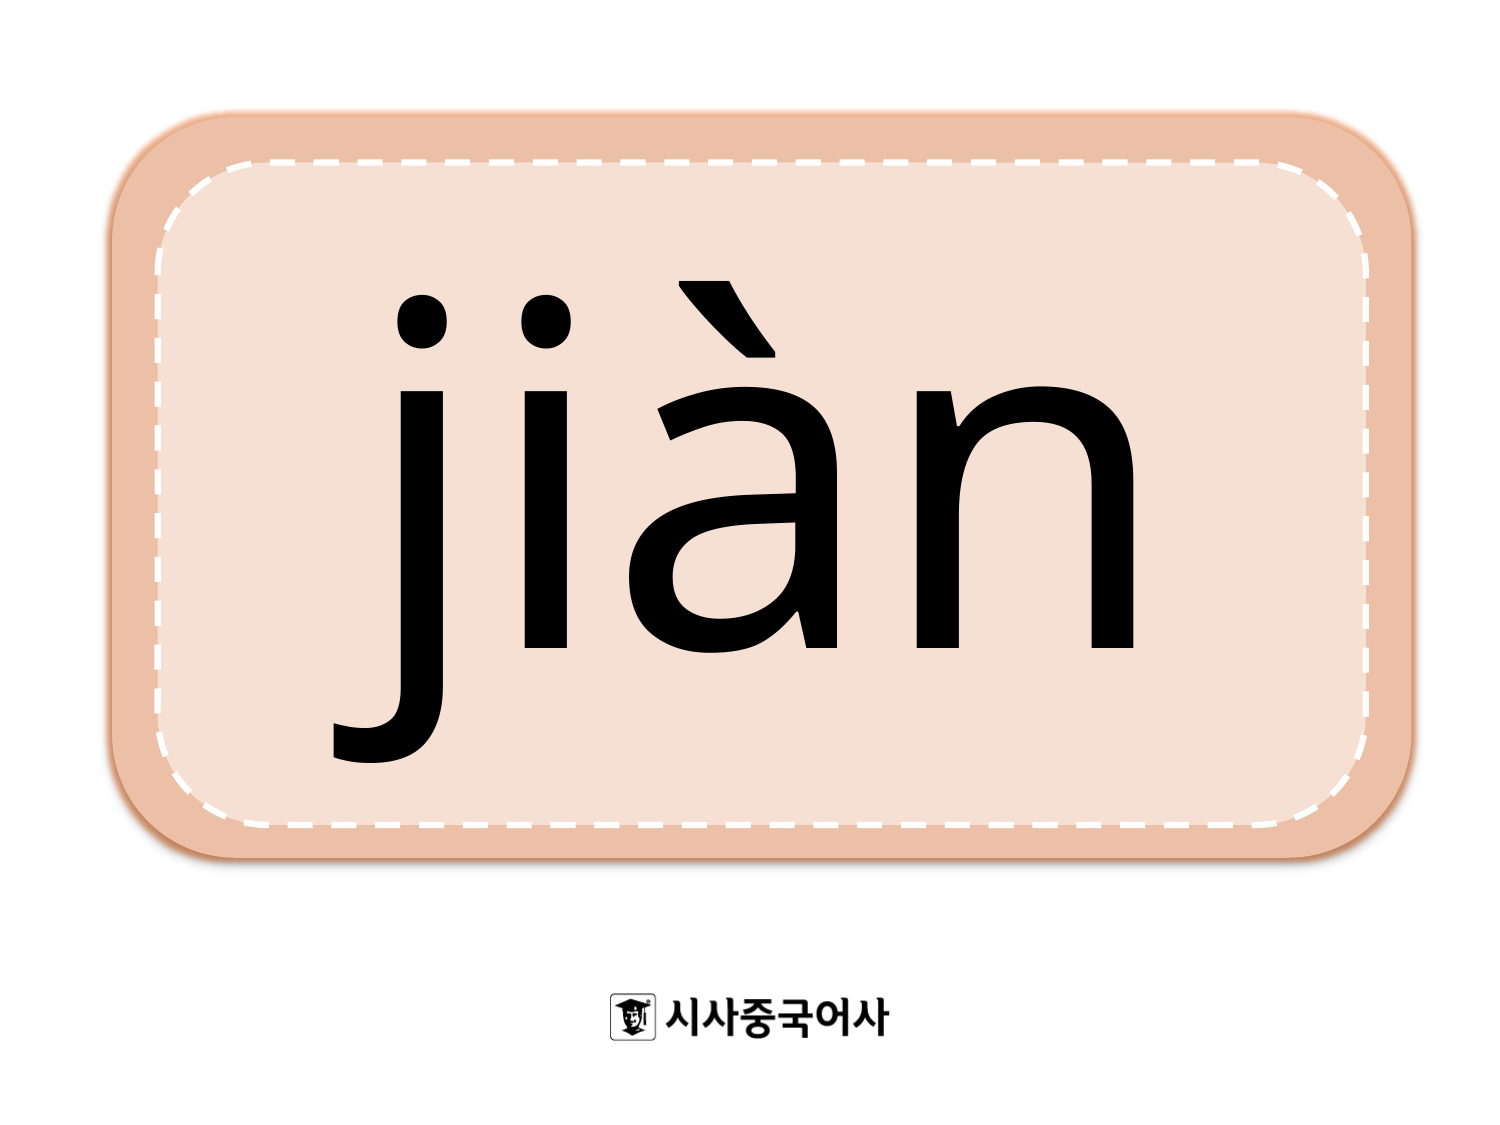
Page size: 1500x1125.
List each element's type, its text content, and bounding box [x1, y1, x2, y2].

picture [602, 987, 898, 1047]
text_box jiàn [162, 125, 1371, 788]
